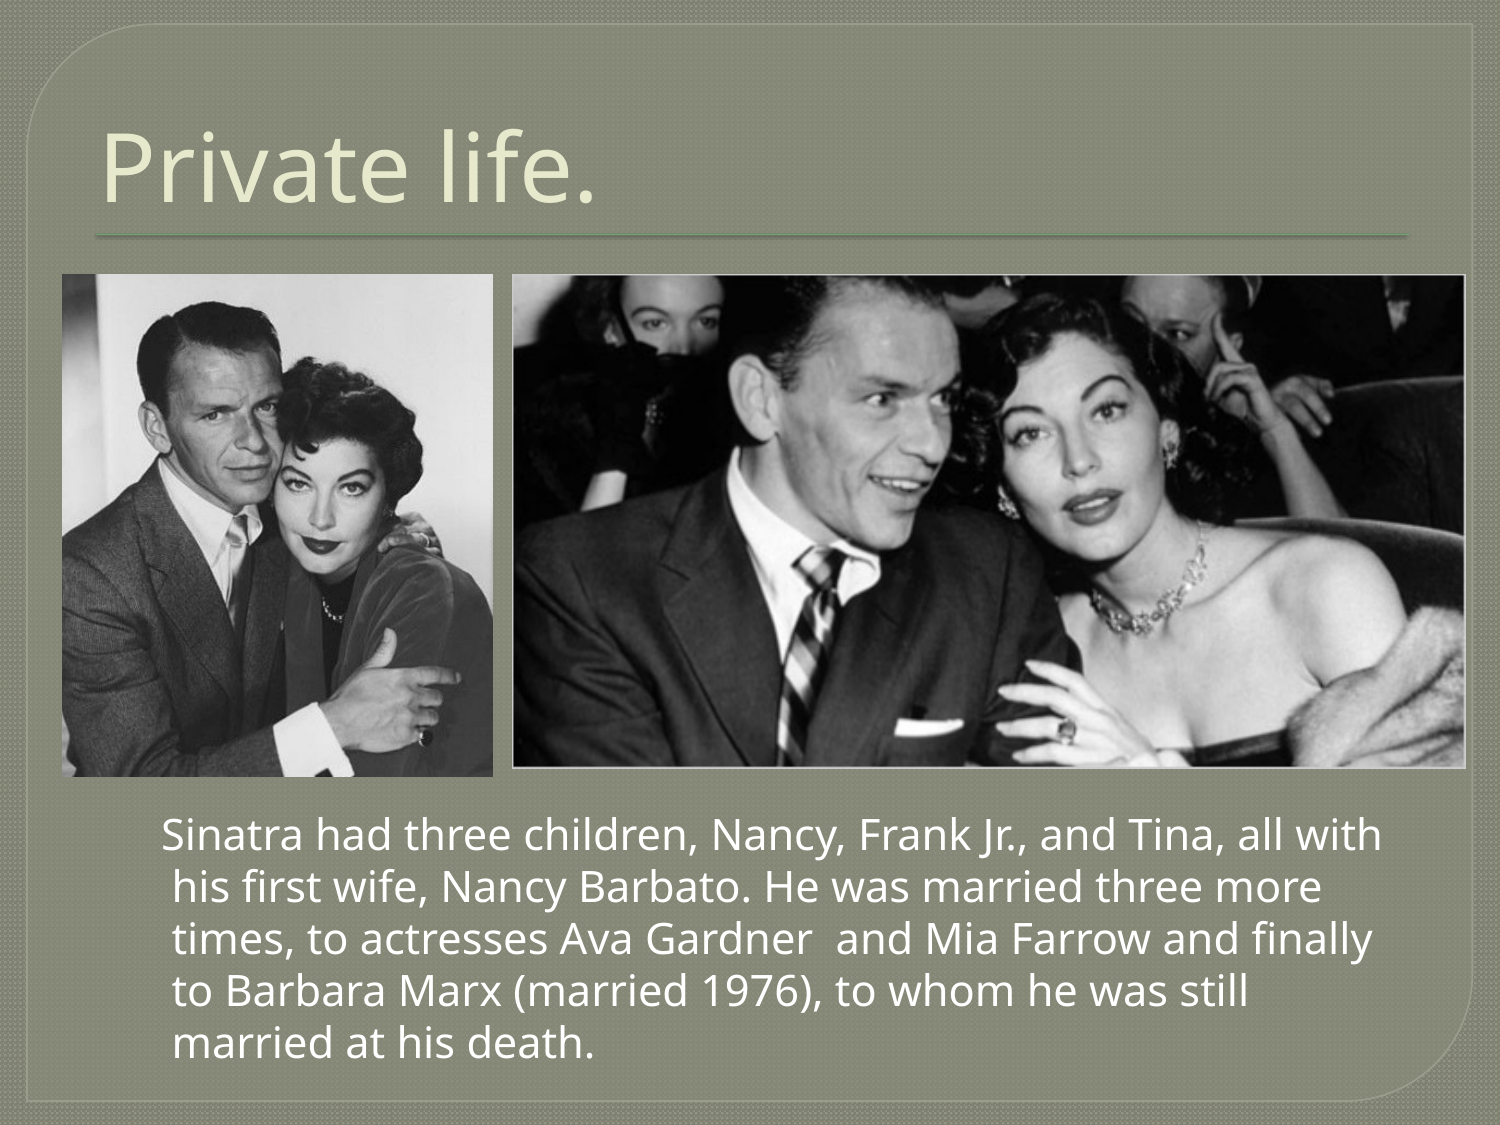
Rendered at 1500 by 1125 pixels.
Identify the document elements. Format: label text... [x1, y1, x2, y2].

title Private life. [75, 41, 1425, 230]
picture [62, 274, 493, 777]
list Sinatra had three children, Nancy, Frank Jr., and Tina, all with his first wife, Nancy Barbato. He was married three more times, to actresses Ava Gardner and Mia Farrow and finally to Barbara Marx (married 1976), to whom he was still married at his death. [112, 800, 1438, 1075]
picture [512, 274, 1467, 769]
